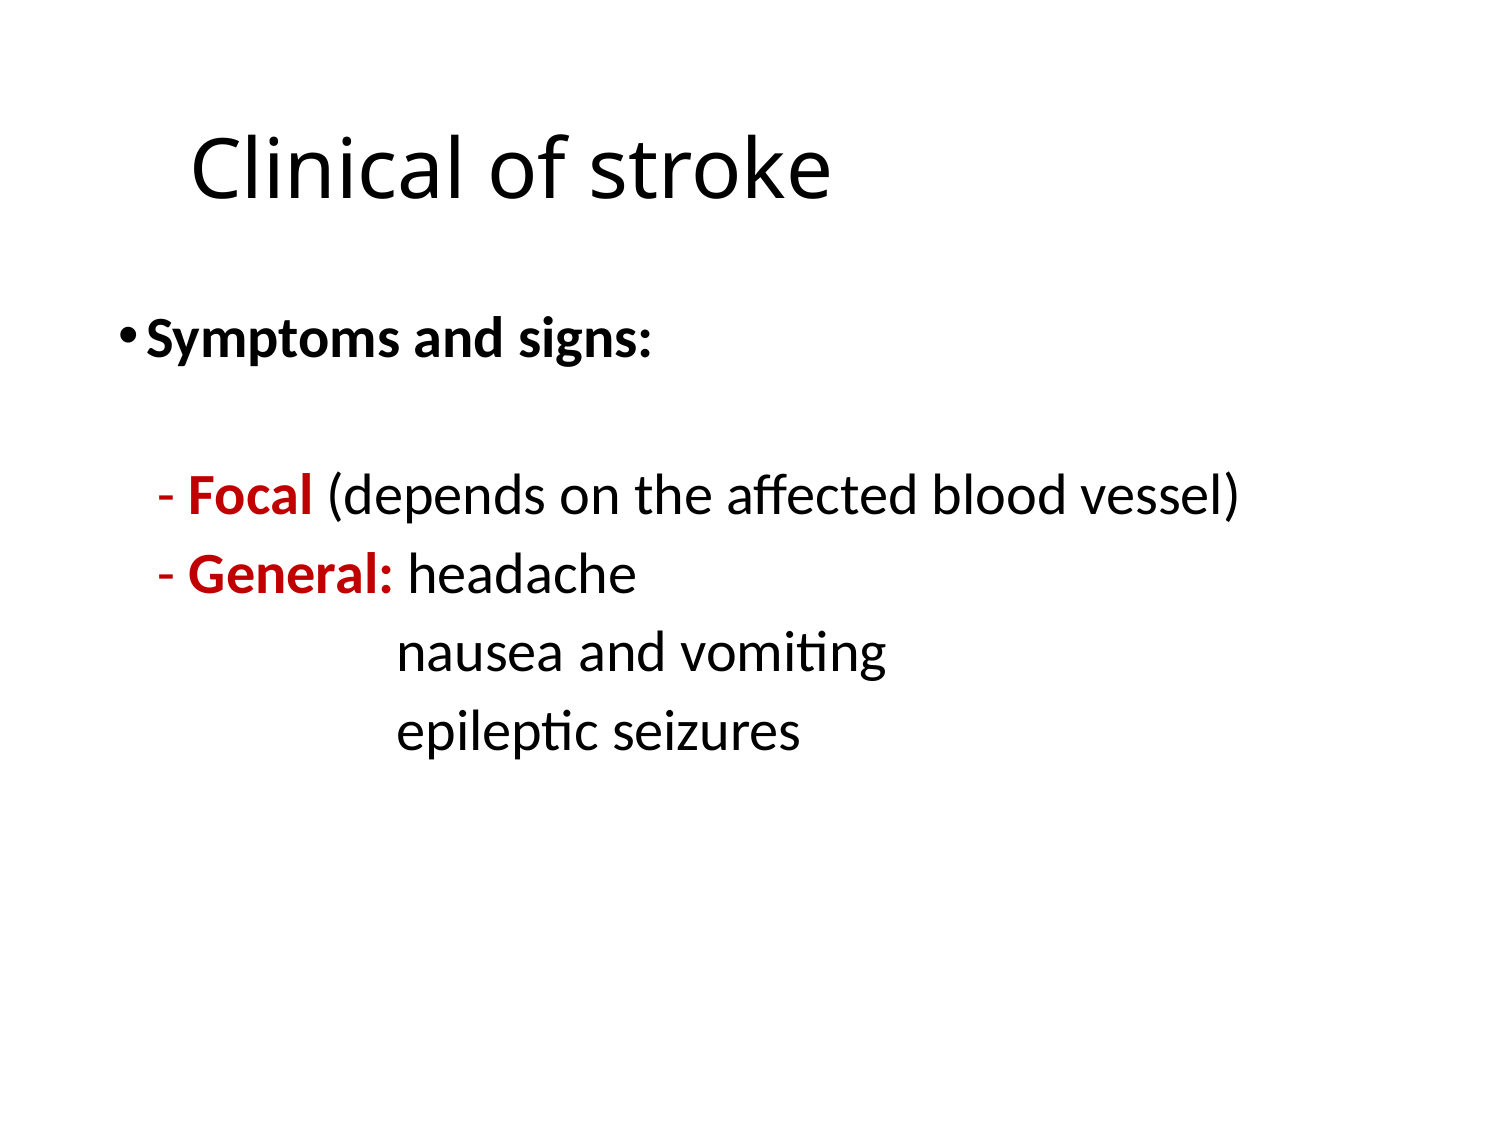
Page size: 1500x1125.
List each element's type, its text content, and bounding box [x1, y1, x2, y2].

title Clinical of stroke [103, 59, 1397, 278]
list Symptoms and signs: - Focal (depends on the affected blood vessel) - General: headache nausea and vomiting epileptic seizures [103, 299, 1397, 1014]
